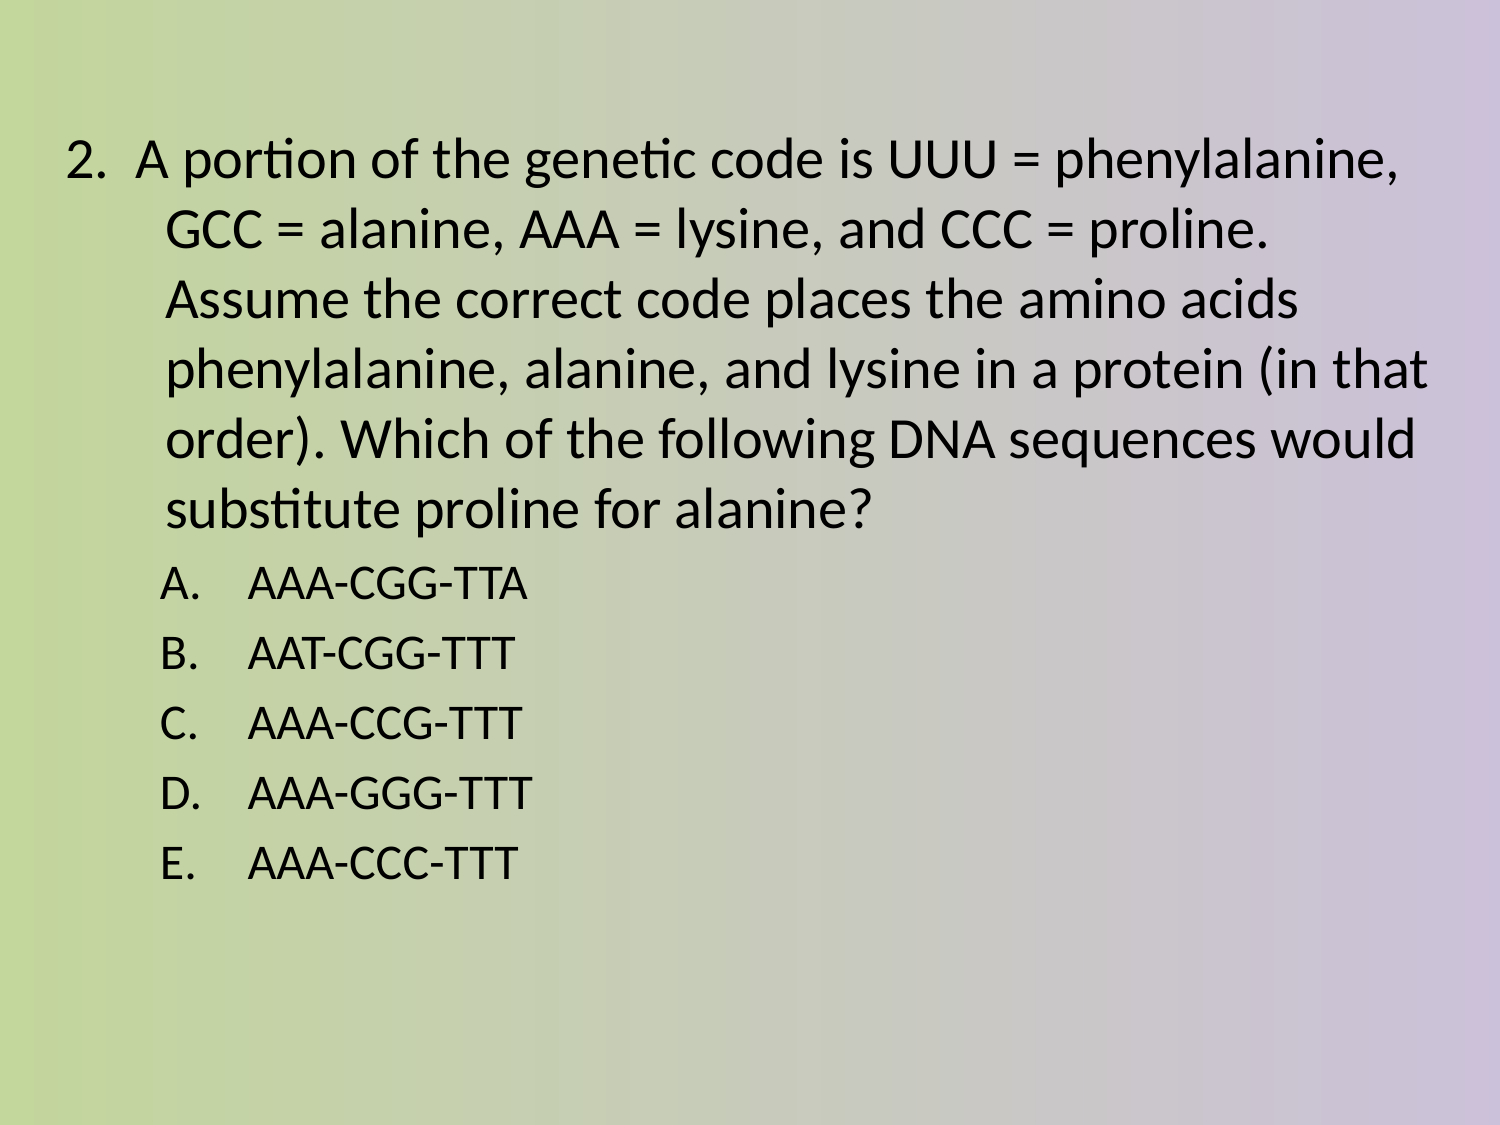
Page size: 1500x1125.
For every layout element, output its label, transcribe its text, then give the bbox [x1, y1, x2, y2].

list 2. A portion of the genetic code is UUU = phenylalanine, GCC = alanine, AAA = lysine, and CCC = proline. Assume the correct code places the amino acids phenylalanine, alanine, and lysine in a protein (in that order). Which of the following DNA sequences would substitute proline for alanine? AAA-CGG-TTA AAT-CGG-TTT AAA-CCG-TTT AAA-GGG-TTT AAA-CCC-TTT [50, 112, 1450, 1026]
